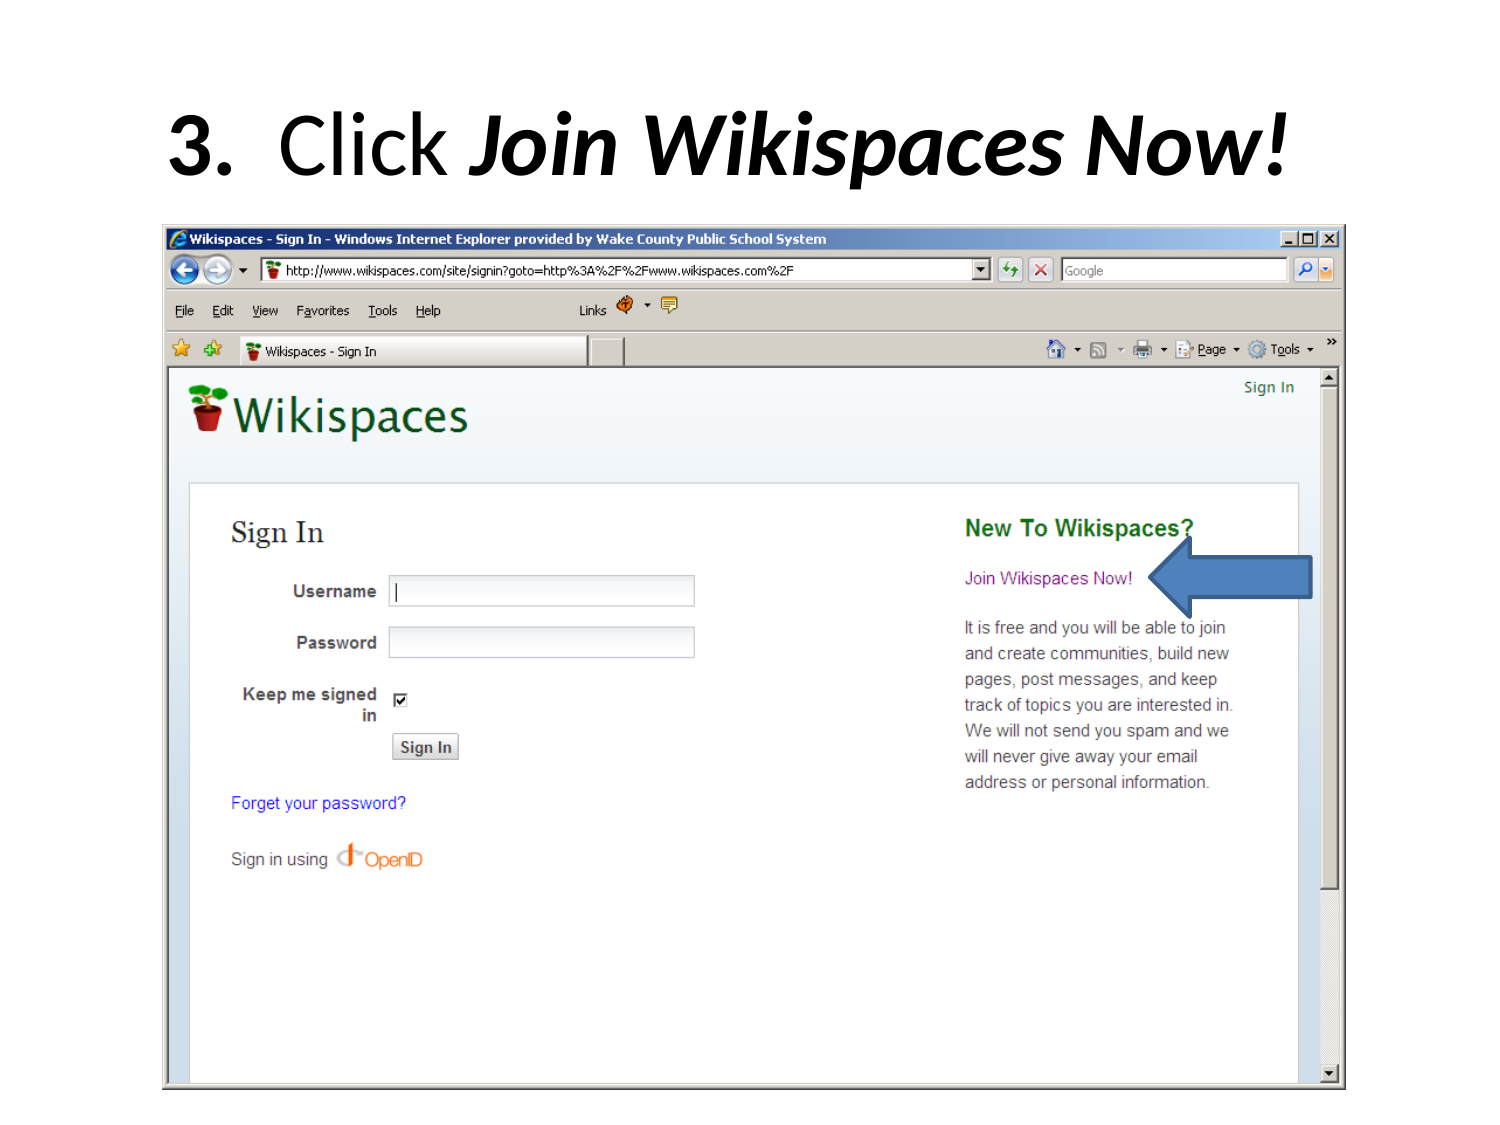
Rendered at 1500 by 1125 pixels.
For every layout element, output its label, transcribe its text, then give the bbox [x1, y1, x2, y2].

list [162, 224, 1346, 1090]
title 3. Click Join Wikispaces Now! [75, 45, 1425, 233]
